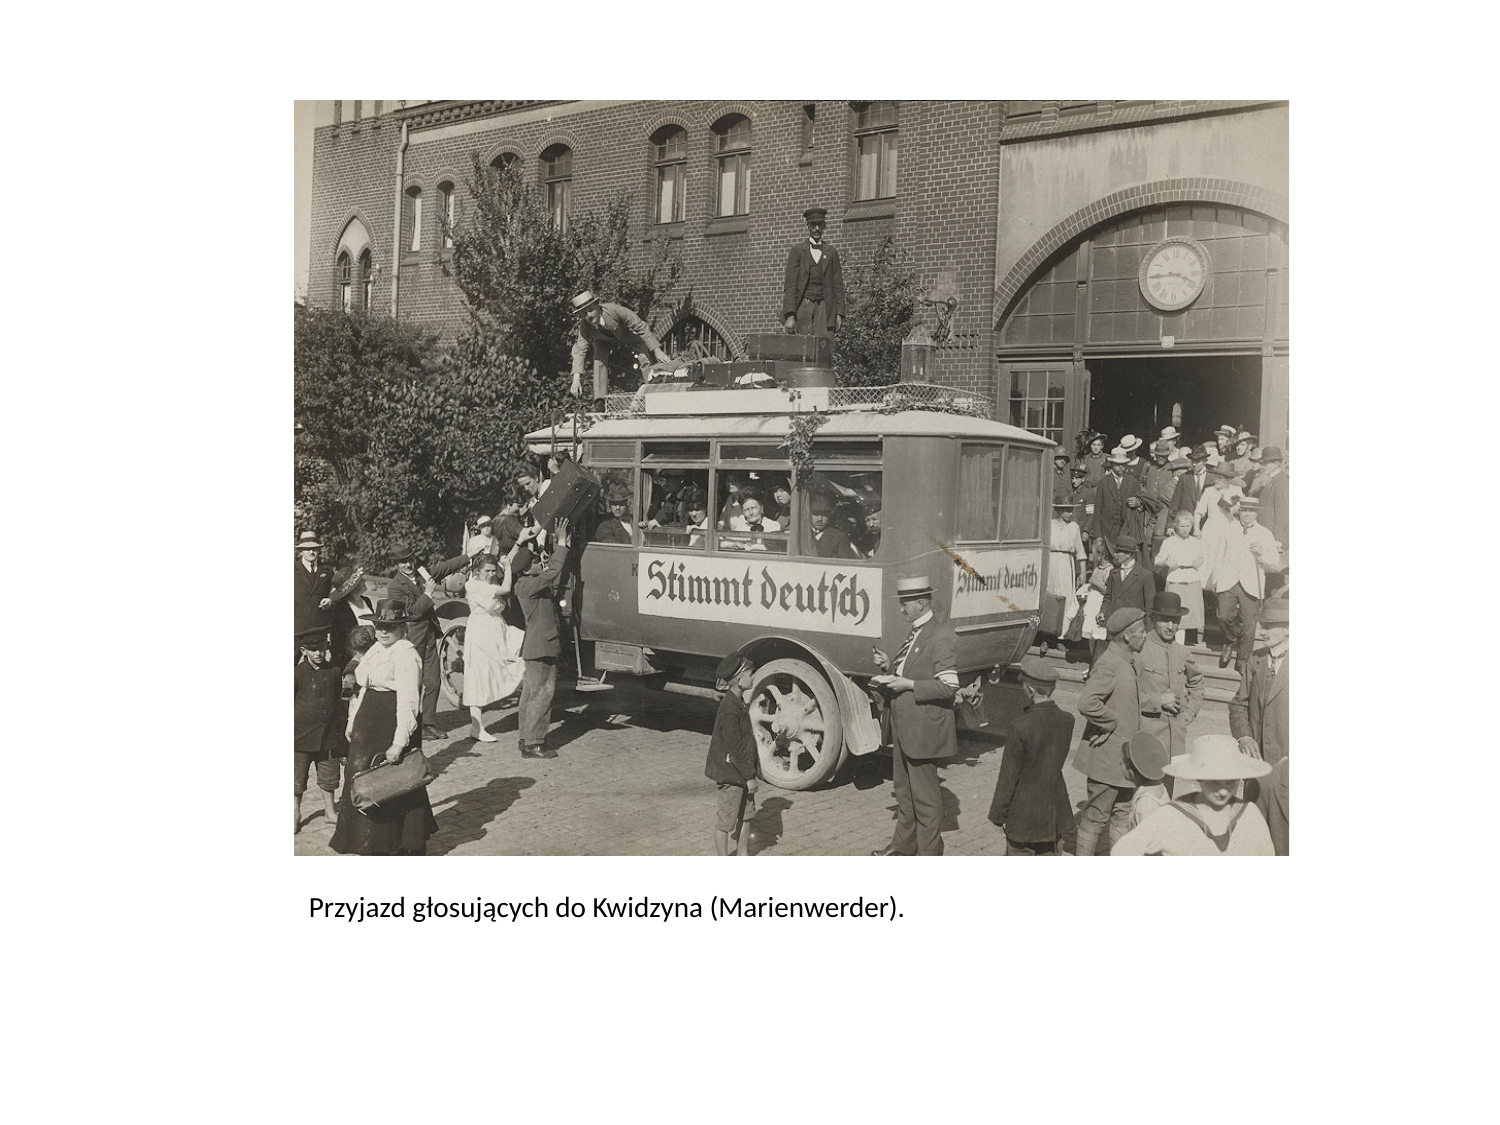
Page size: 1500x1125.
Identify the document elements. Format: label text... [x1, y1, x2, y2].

list Przyjazd głosujących do Kwidzyna (Marienwerder). [294, 880, 1194, 938]
picture [293, 100, 1290, 856]
